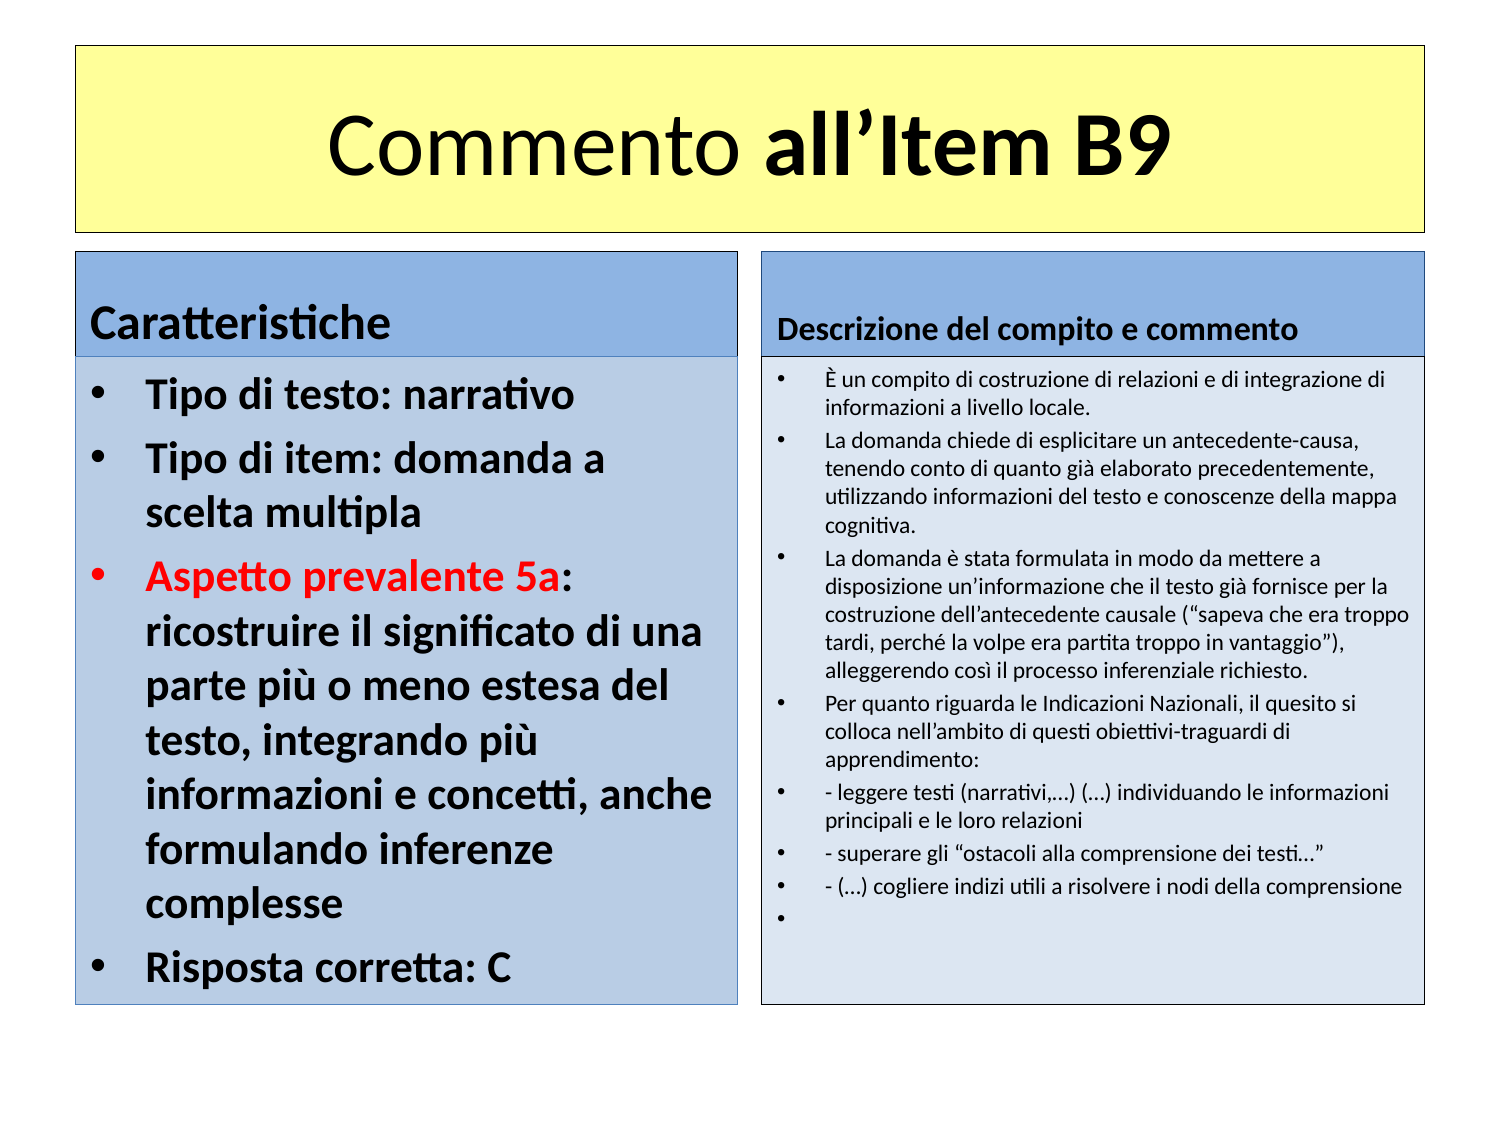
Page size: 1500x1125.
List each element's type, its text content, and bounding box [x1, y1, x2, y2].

list È un compito di costruzione di relazioni e di integrazione di informazioni a livello locale. La domanda chiede di esplicitare un antecedente-causa, tenendo conto di quanto già elaborato precedentemente, utilizzando informazioni del testo e conoscenze della mappa cognitiva. La domanda è stata formulata in modo da mettere a disposizione un’informazione che il testo già fornisce per la costruzione dell’antecedente causale (“sapeva che era troppo tardi, perché la volpe era partita troppo in vantaggio”), alleggerendo così il processo inferenziale richiesto. Per quanto riguarda le Indicazioni Nazionali, il quesito si colloca nell’ambito di questi obiettivi-traguardi di apprendimento: - leggere testi (narrativi,…) (…) individuando le informazioni principali e le loro relazioni - superare gli “ostacoli alla comprensione dei testi…” - (…) cogliere indizi utili a risolvere i nodi della comprensione [761, 356, 1425, 1005]
list Descrizione del compito e commento [761, 251, 1425, 356]
list Tipo di testo: narrativo Tipo di item: domanda a scelta multipla Aspetto prevalente 5a: ricostruire il significato di una parte più o meno estesa del testo, integrando più informazioni e concetti, anche formulando inferenze complesse Risposta corretta: C [75, 356, 738, 1005]
list Caratteristiche [75, 251, 738, 356]
title Commento all’Item B9 [75, 45, 1425, 233]
